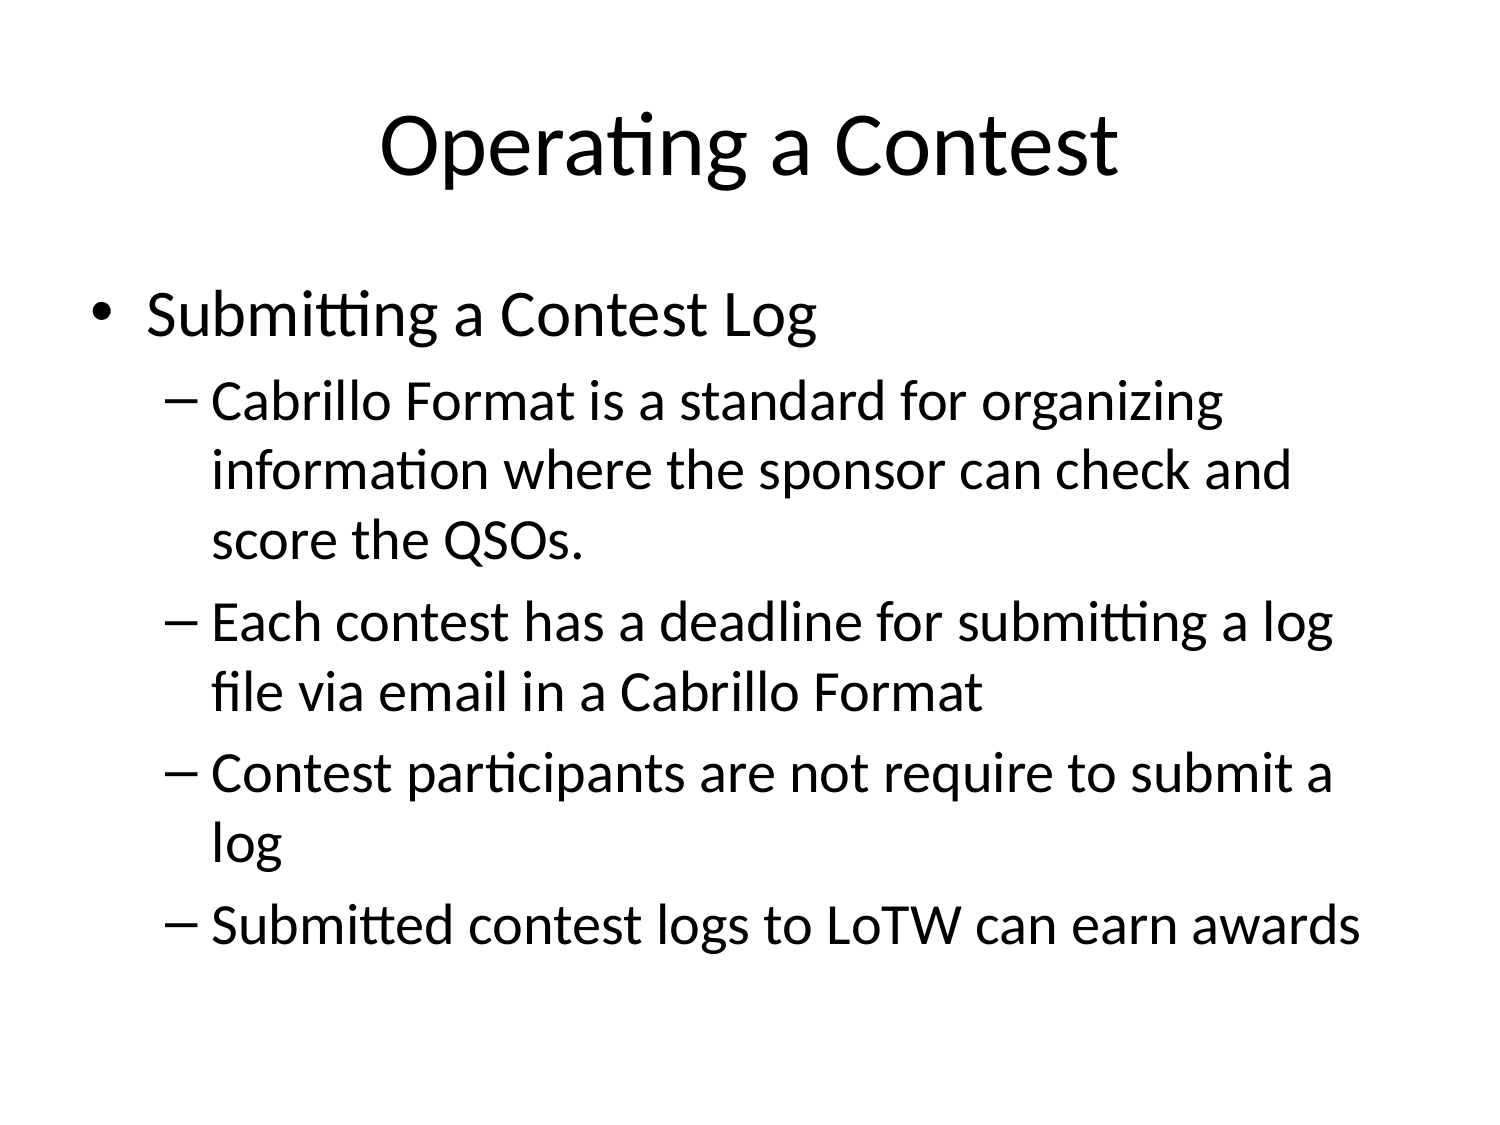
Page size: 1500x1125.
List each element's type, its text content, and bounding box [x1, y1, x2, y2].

list Submitting a Contest Log Cabrillo Format is a standard for organizing information where the sponsor can check and score the QSOs. Each contest has a deadline for submitting a log file via email in a Cabrillo Format Contest participants are not require to submit a log Submitted contest logs to LoTW can earn awards [75, 262, 1425, 1005]
title Operating a Contest [75, 45, 1425, 233]
